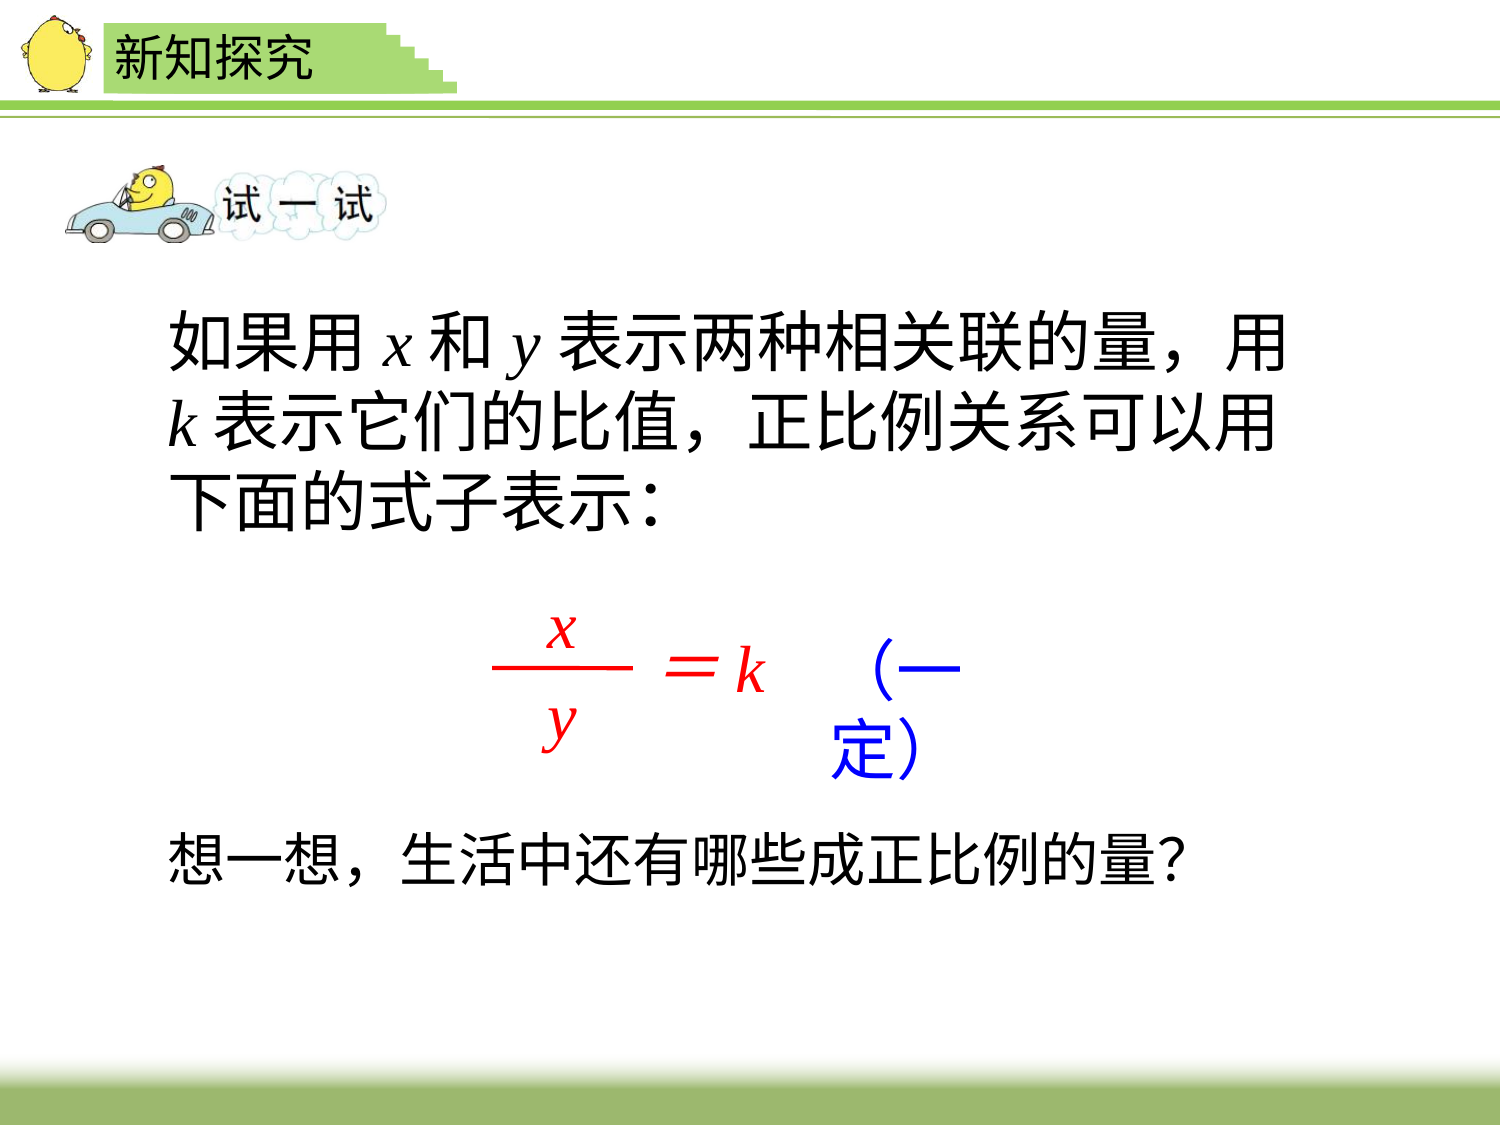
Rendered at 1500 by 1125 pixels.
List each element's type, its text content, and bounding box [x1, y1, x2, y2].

list 新知探究 [99, 3, 733, 110]
text_box ＝k [637, 618, 856, 714]
text_box 想一想，生活中还有哪些成正比例的量？ [152, 816, 1336, 901]
picture [65, 165, 387, 243]
text_box （一定） [750, 621, 1043, 796]
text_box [491, 573, 633, 762]
text_box 如果用x和y表示两种相关联的量，用k表示它们的比值，正比例关系可以用下面的式子表示： [152, 292, 1336, 548]
picture [20, 15, 93, 93]
